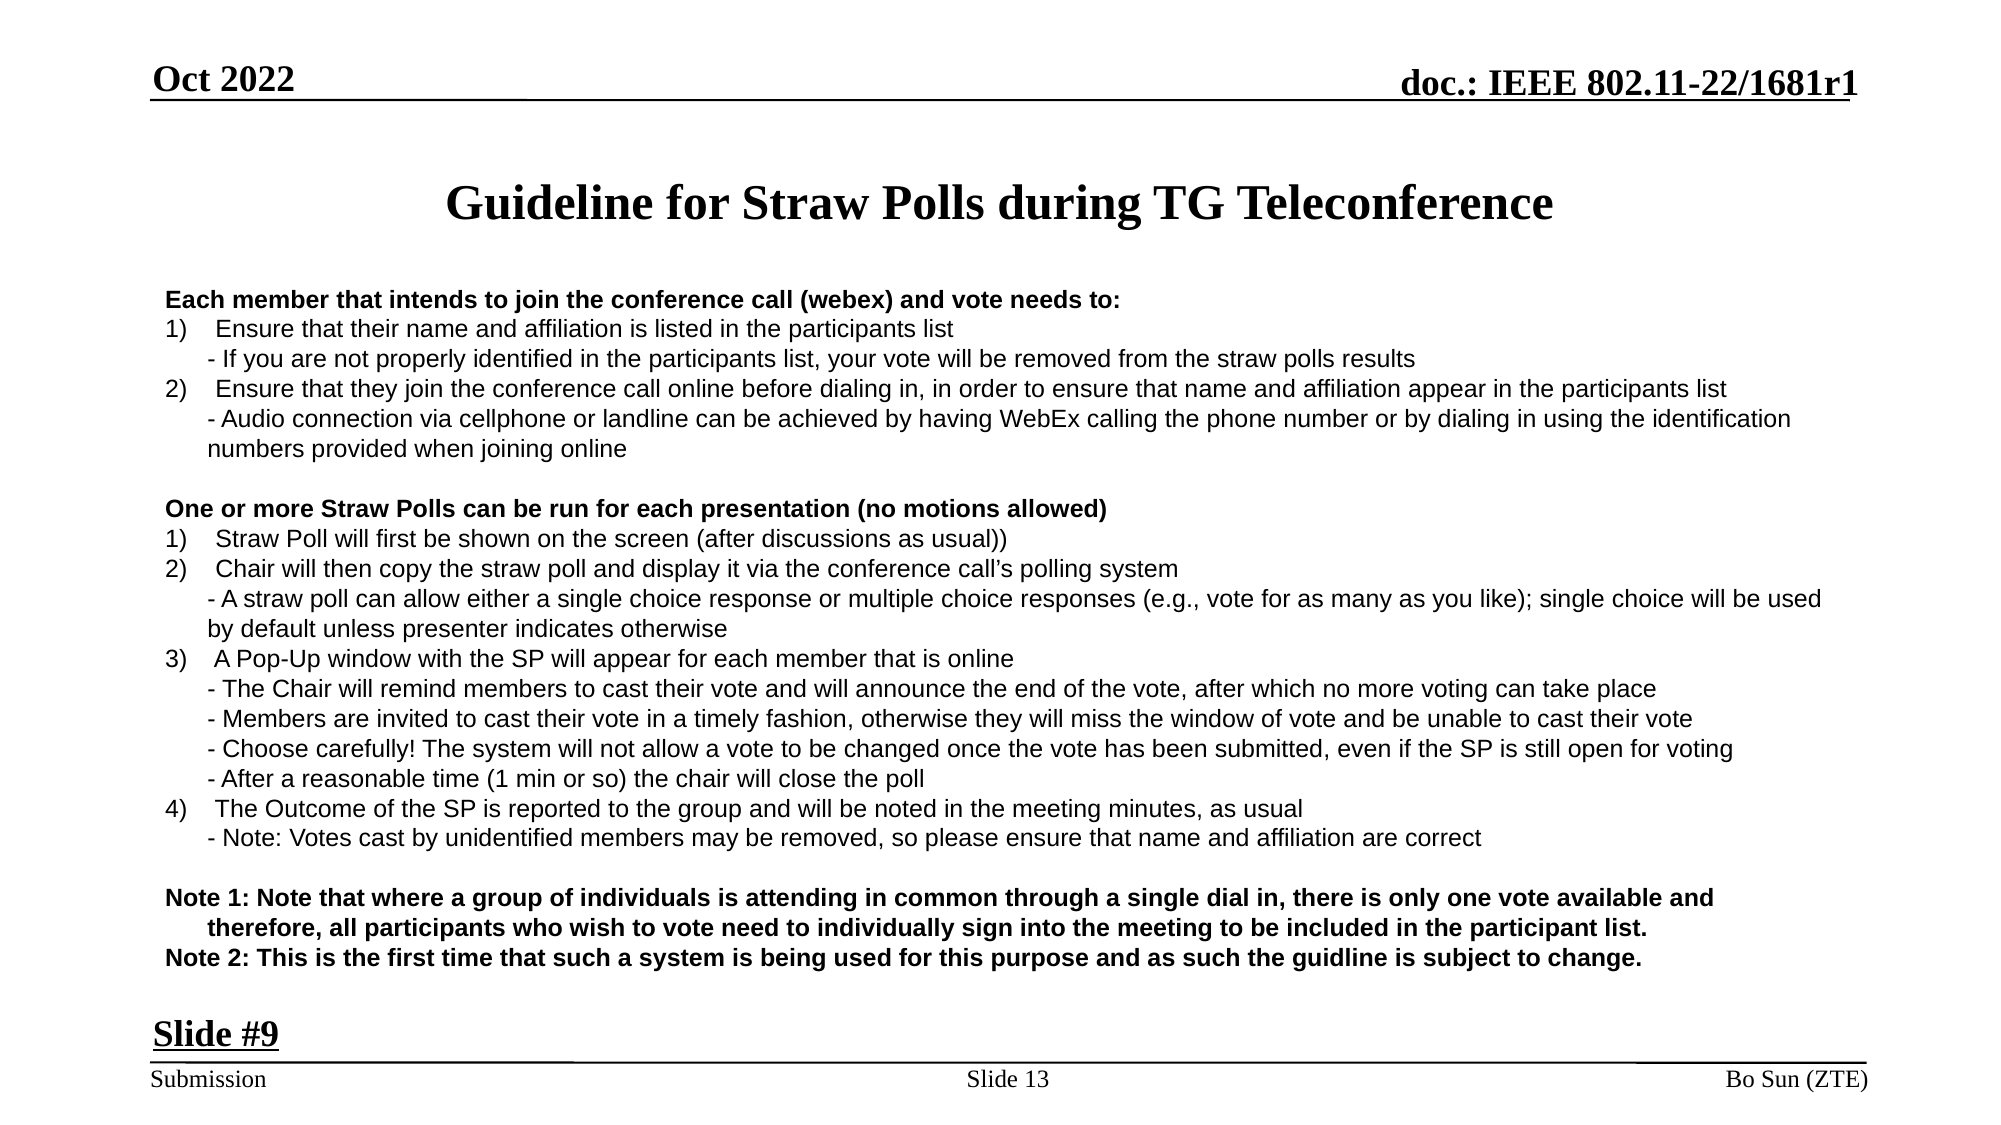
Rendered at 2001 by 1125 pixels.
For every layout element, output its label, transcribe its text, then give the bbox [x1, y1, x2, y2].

title Guideline for Straw Polls during TG Teleconference [149, 112, 1850, 275]
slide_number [152, 54, 563, 100]
text_box Slide #9 [138, 1001, 295, 1062]
slide_number Slide 13 [949, 1061, 1067, 1123]
list Each member that intends to join the conference call (webex) and vote needs to: 1) Ensure that their name and affiliation is listed in the participants list - If you are not properly identified in the participants list, your vote will be removed from the straw polls results 2) Ensure that they join the conference call online before dialing in, in order to ensure that name and affiliation appear in the participants list - Audio connection via cellphone or landline can be achieved by having WebEx calling the phone number or by dialing in using the identification numbers provided when joining online One or more Straw Polls can be run for each presentation (no motions allowed) 1) Straw Poll will first be shown on the screen (after discussions as usual)) 2) Chair will then copy the straw poll and display it via the conference call’s polling system - A straw poll can allow either a single choice response or multiple choice responses (e.g., vote for as many as you like); single choice will be used by default unless presenter indicates otherwise 3) A Pop-Up window with the SP will appear for each member that is online - The Chair will remind members to cast their vote and will announce the end of the vote, after which no more voting can take place - Members are invited to cast their vote in a timely fashion, otherwise they will miss the window of vote and be unable to cast their vote - Choose carefully! The system will not allow a vote to be changed once the vote has been submitted, even if the SP is still open for voting - After a reasonable time (1 min or so) the chair will close the poll 4) The Outcome of the SP is reported to the group and will be noted in the meeting minutes, as usual - Note: Votes cast by unidentified members may be removed, so please ensure that name and affiliation are correct Note 1: Note that where a group of individuals is attending in common through a single dial in, there is only one vote available and therefore, all participants who wish to vote need to individually sign into the meeting to be included in the participant list. Note 2: This is the first time that such a system is being used for this purpose and as such the guidline is subject to change. [149, 275, 1850, 1042]
footer Bo Sun (ZTE) [1171, 1061, 1869, 1093]
